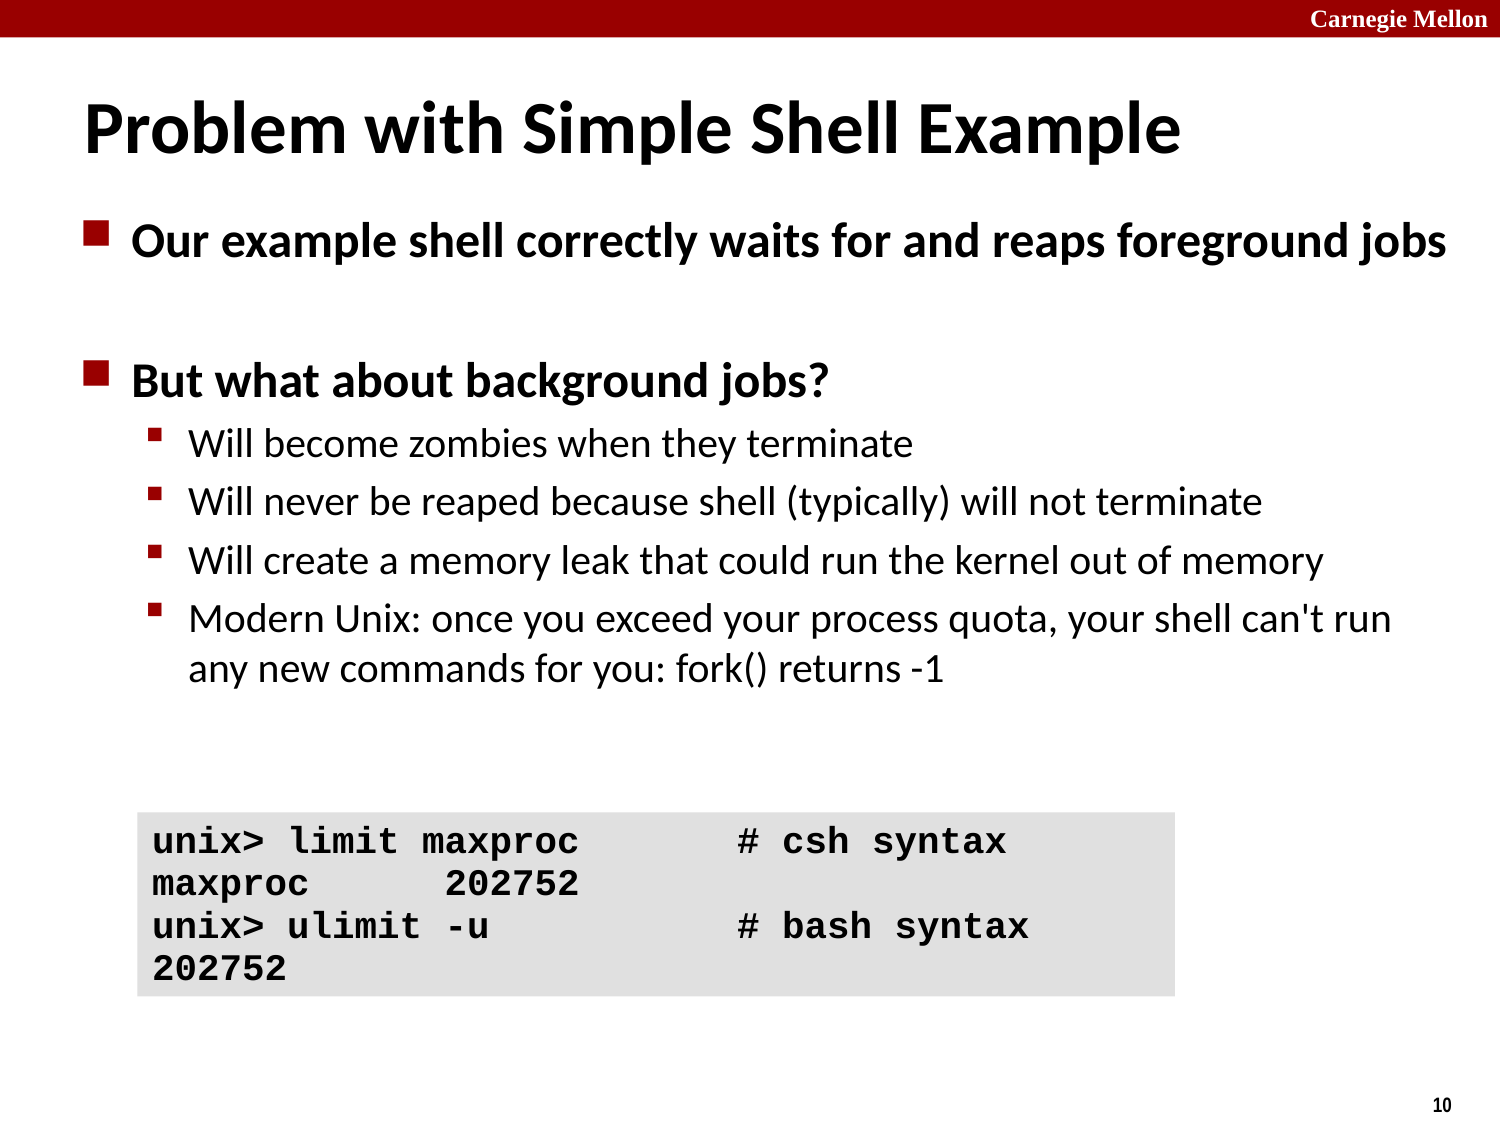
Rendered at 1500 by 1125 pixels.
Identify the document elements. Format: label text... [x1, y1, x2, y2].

list Our example shell correctly waits for and reaps foreground jobs But what about background jobs? Will become zombies when they terminate Will never be reaped because shell (typically) will not terminate Will create a memory leak that could run the kernel out of memory Modern Unix: once you exceed your process quota, your shell can't run any new commands for you: fork() returns -1 [69, 199, 1473, 776]
title Problem with Simple Shell Example [69, 58, 1500, 188]
text_box unix> limit maxproc # csh syntax maxproc 202752 unix> ulimit -u # bash syntax 202752 [137, 812, 1175, 997]
